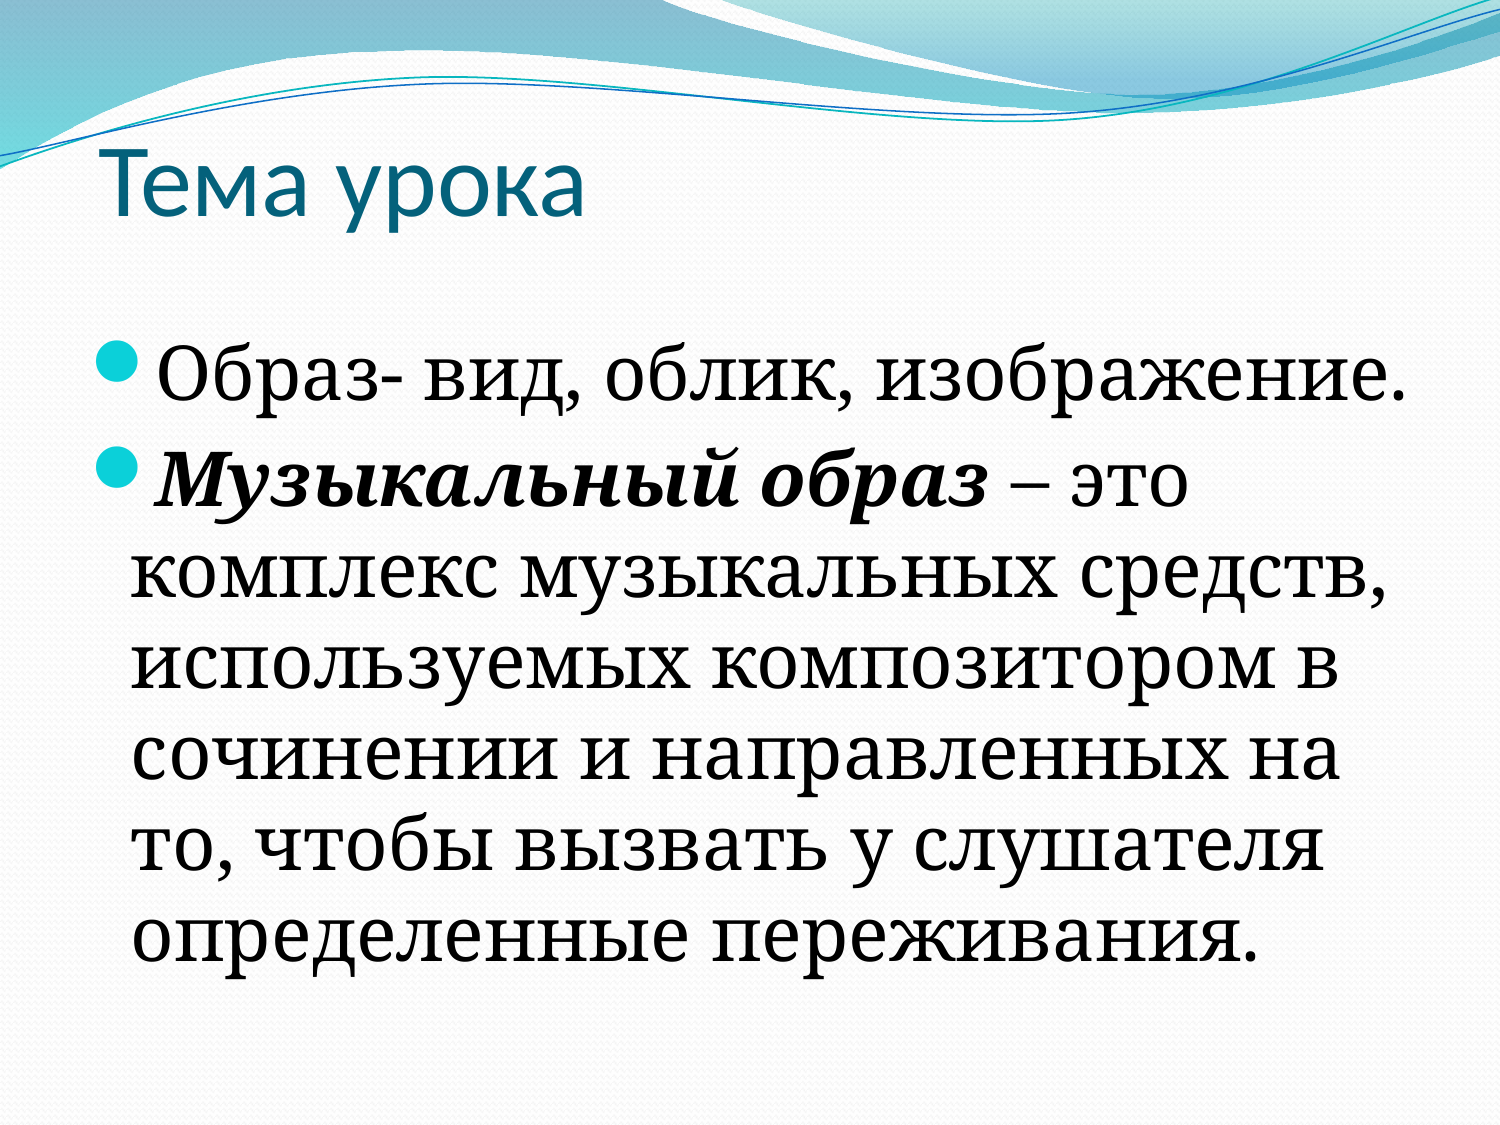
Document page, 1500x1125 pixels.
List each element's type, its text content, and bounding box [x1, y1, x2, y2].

list Образ- вид, облик, изображение. Музыкальный образ – это комплекс музыкальных средств, используемых композитором в сочинении и направленных на то, чтобы вызвать у слушателя определенные переживания. [74, 317, 1426, 1038]
title Тема урока [74, 49, 1426, 238]
